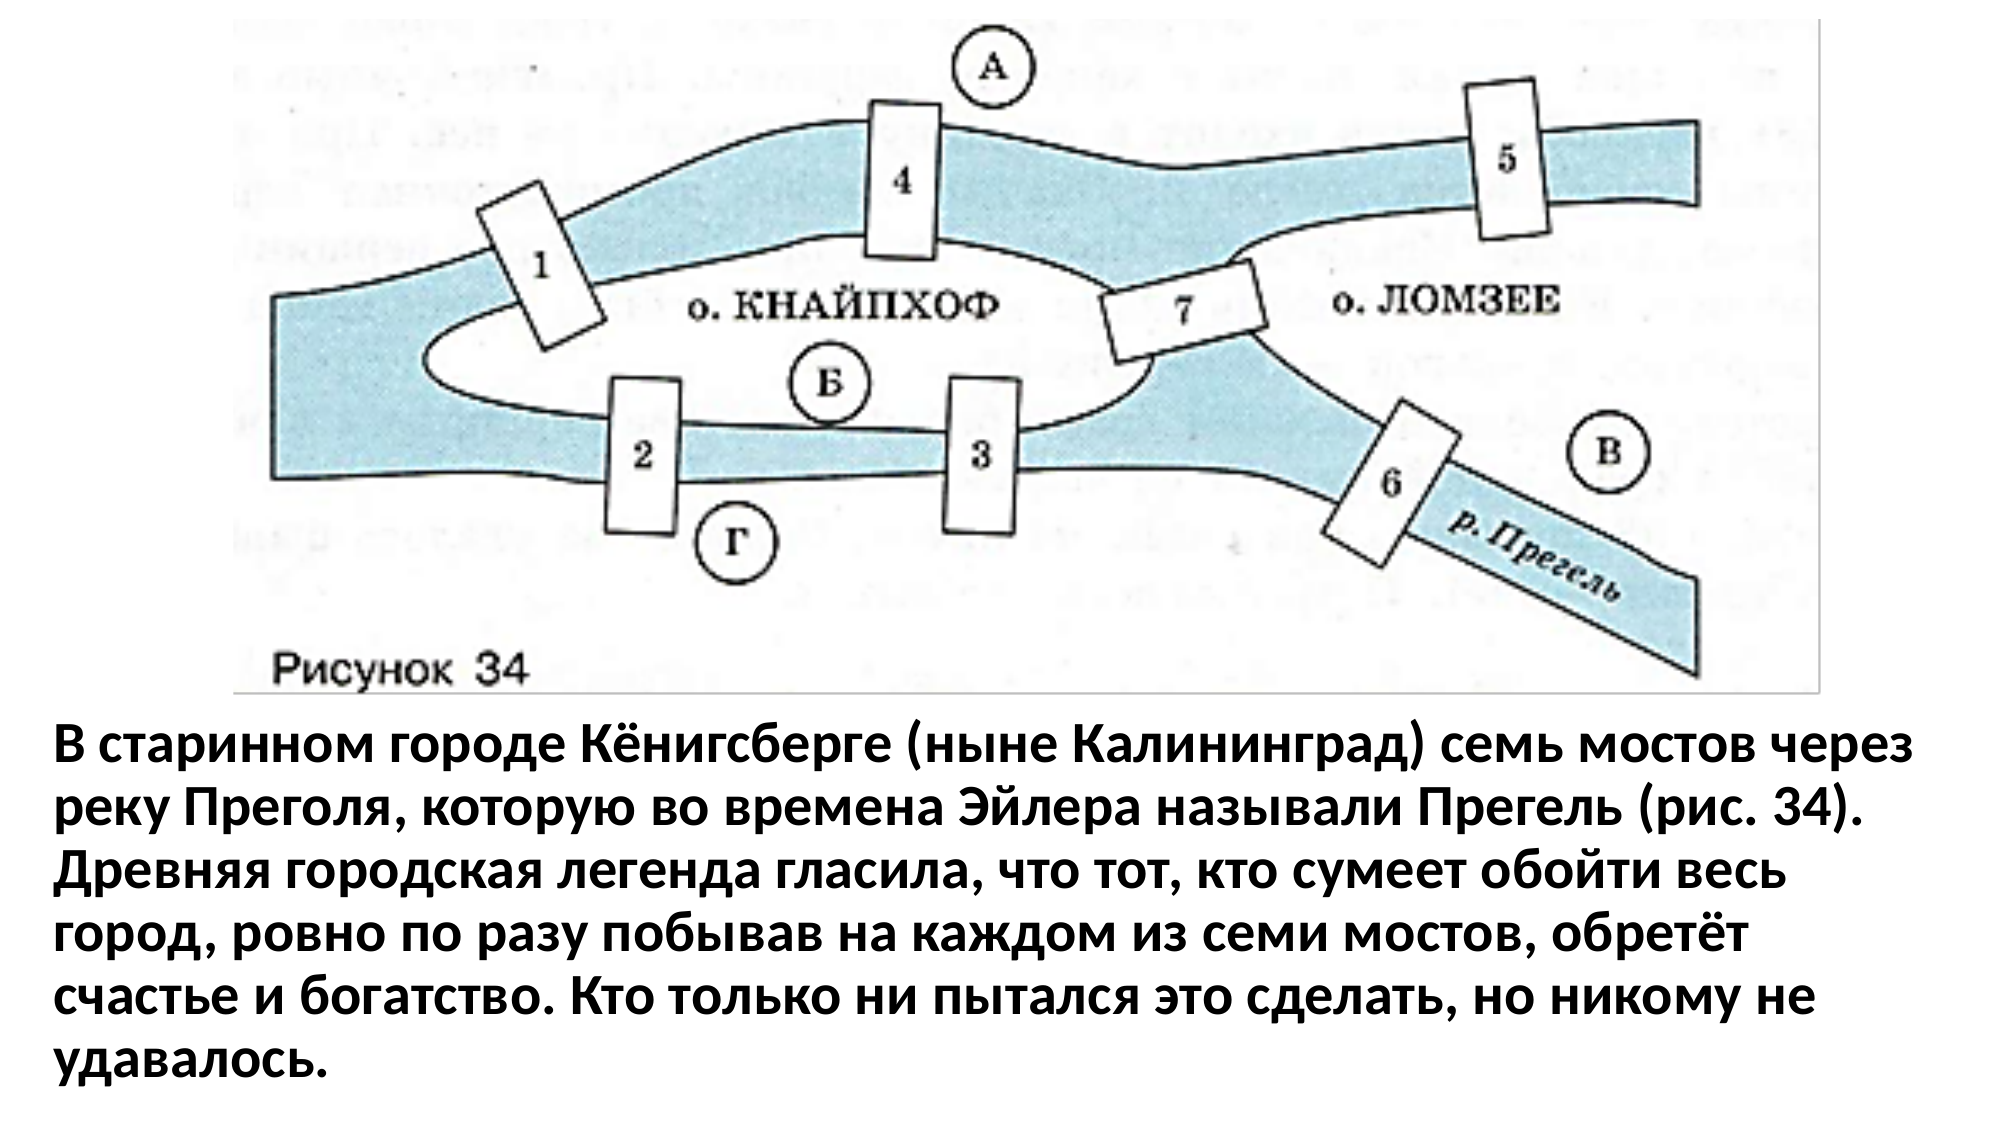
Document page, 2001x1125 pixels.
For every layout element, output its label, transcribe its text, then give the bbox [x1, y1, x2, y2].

picture [233, 18, 1824, 698]
list В старинном городе Кёнигсберге (ныне Калининград) семь мостов через реку Преголя, которую во времена Эйлера называли Прегель (рис. 34). Древняя городская легенда гласила, что тот, кто сумеет обойти весь город, ровно по разу побывав на каждом из семи мостов, обретёт счастье и богатство. Кто только ни пытался это сделать, но никому не удавалось. [38, 704, 1962, 1103]
